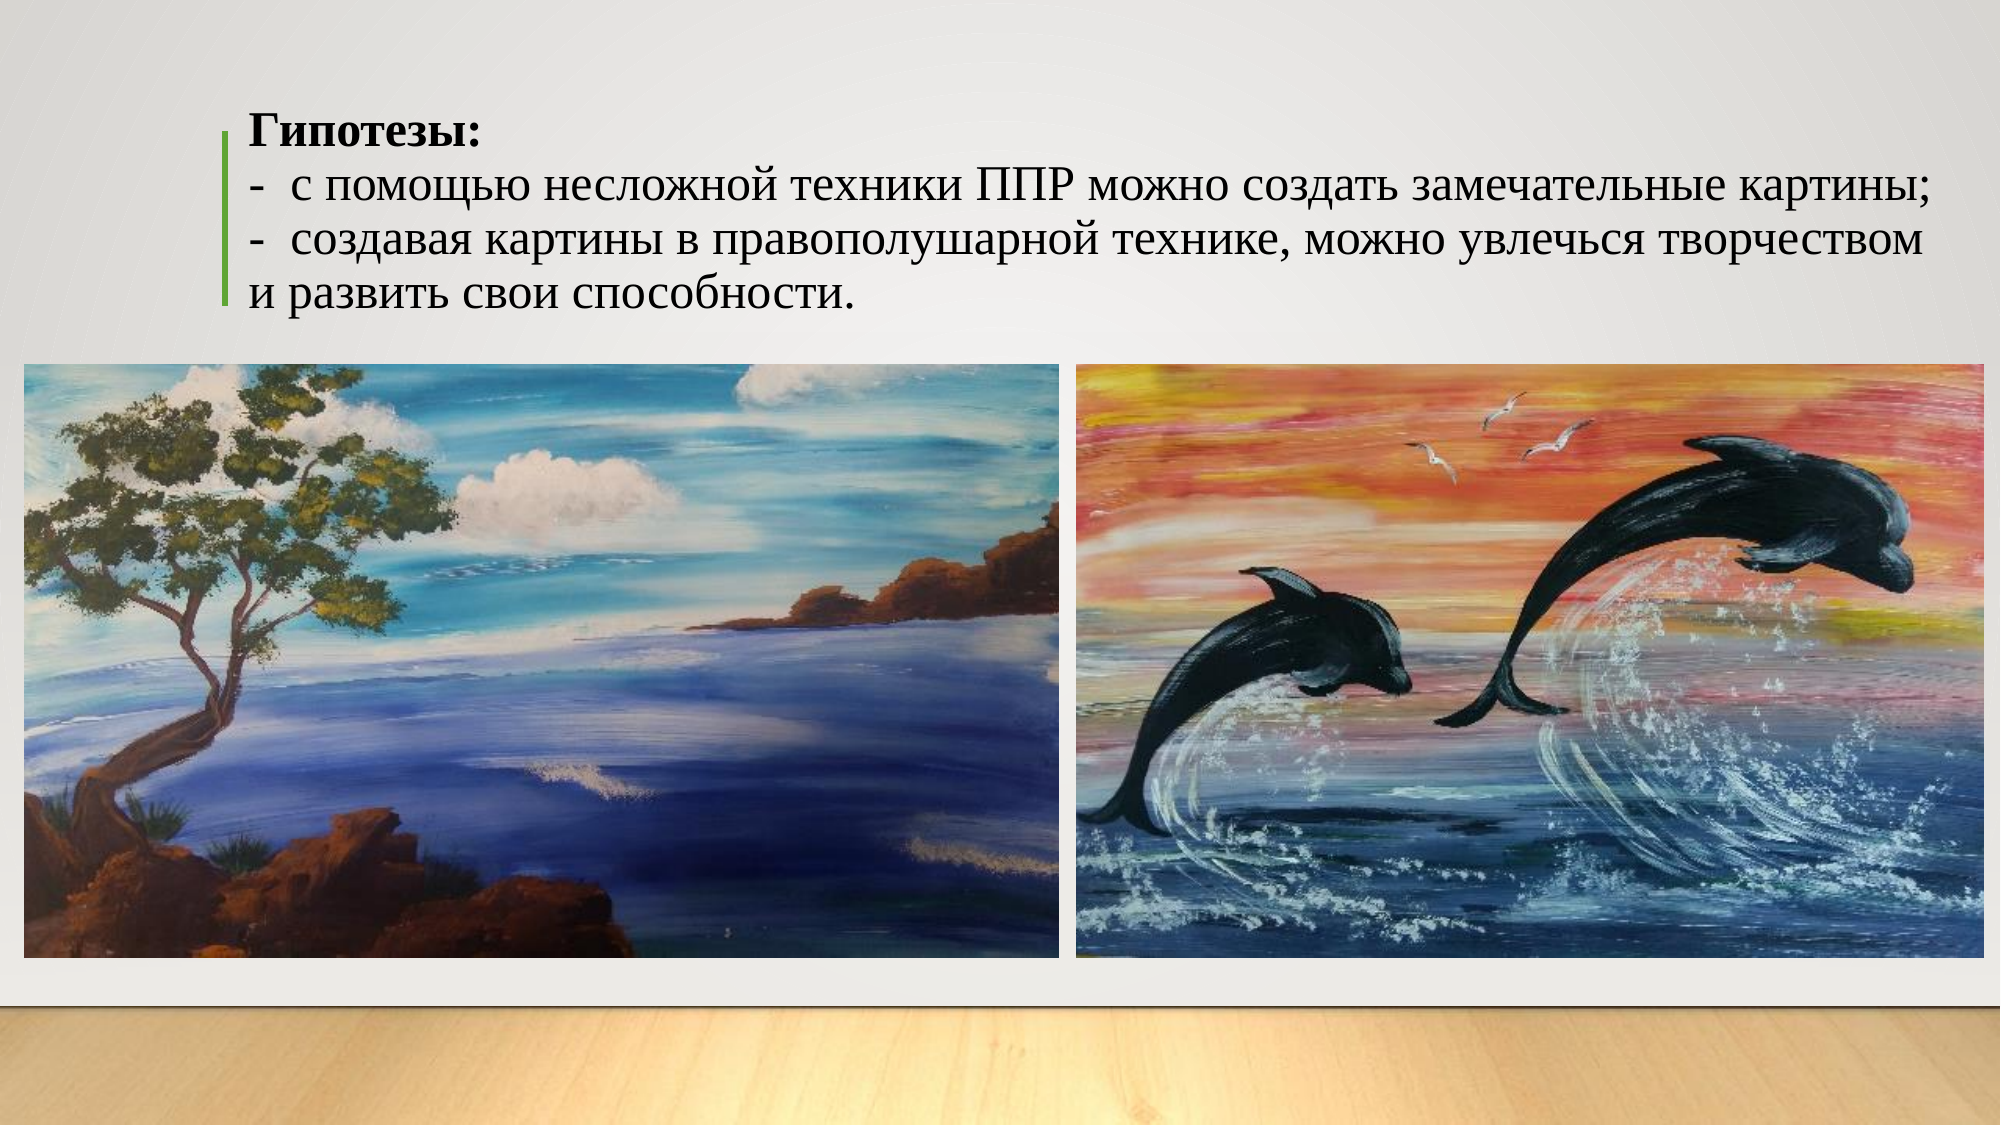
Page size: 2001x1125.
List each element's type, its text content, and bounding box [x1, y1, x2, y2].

title Гипотезы: - с помощью несложной техники ППР можно создать замечательные картины; - создавая картины в правополушарной технике, можно увлечься творчеством и развить свои способности. [233, 29, 1949, 327]
picture [24, 363, 1059, 958]
picture [1076, 363, 1984, 958]
picture [0, 1006, 2000, 1125]
